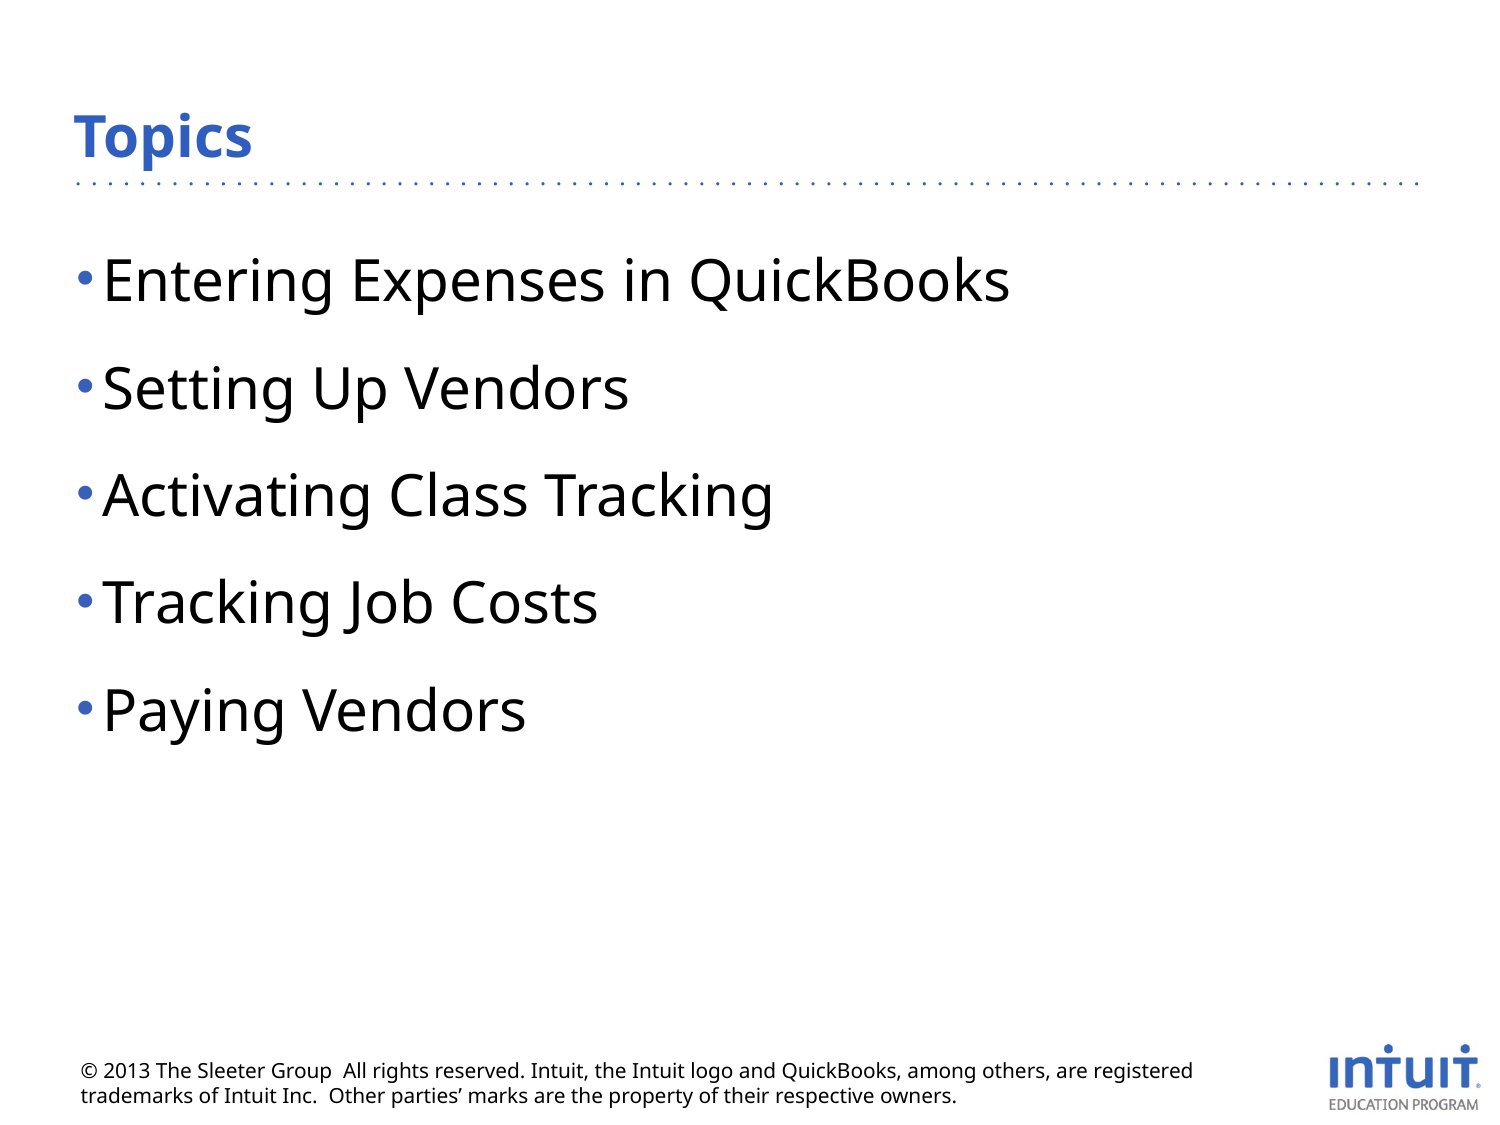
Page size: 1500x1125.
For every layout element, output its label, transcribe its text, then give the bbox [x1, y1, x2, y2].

picture [1325, 1039, 1485, 1116]
title Topics [73, 62, 1424, 169]
list Entering Expenses in QuickBooks Setting Up Vendors Activating Class Tracking Tracking Job Costs Paying Vendors [75, 235, 1424, 1012]
